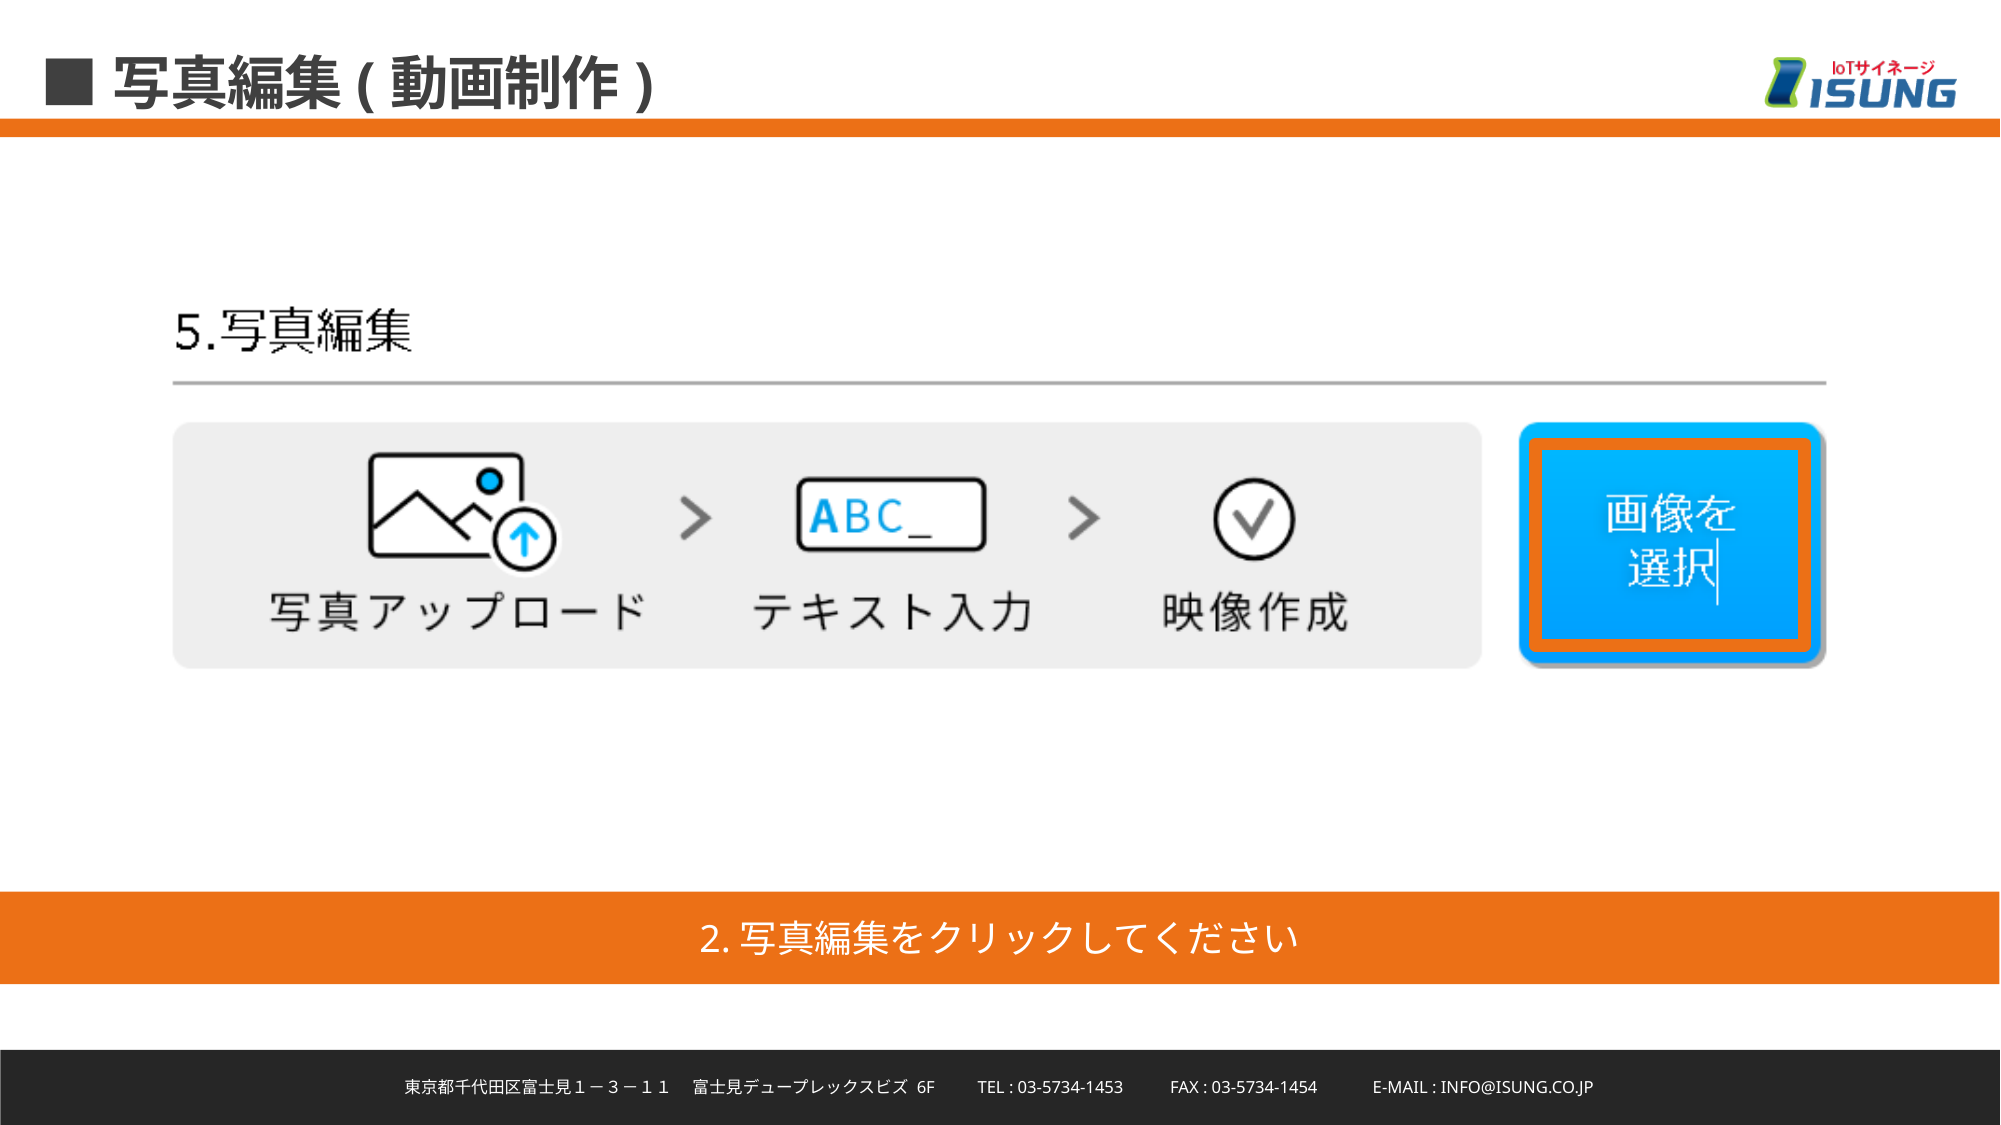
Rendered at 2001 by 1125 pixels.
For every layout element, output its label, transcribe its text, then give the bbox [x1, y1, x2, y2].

text_box 東京都千代田区富士見１－３－１１ 富士見デュープレックスビズ 6F TEL : 03-5734-1453 FAX : 03-5734-1454 E-Mail : info@isung.co.jp [0, 1067, 2000, 1110]
picture [135, 279, 1864, 713]
text_box ■写真編集(動画制作) [25, 46, 1722, 117]
picture [1764, 56, 1957, 109]
text_box 2.写真編集をクリックしてください [0, 889, 2000, 986]
text_box [0, 117, 2000, 138]
